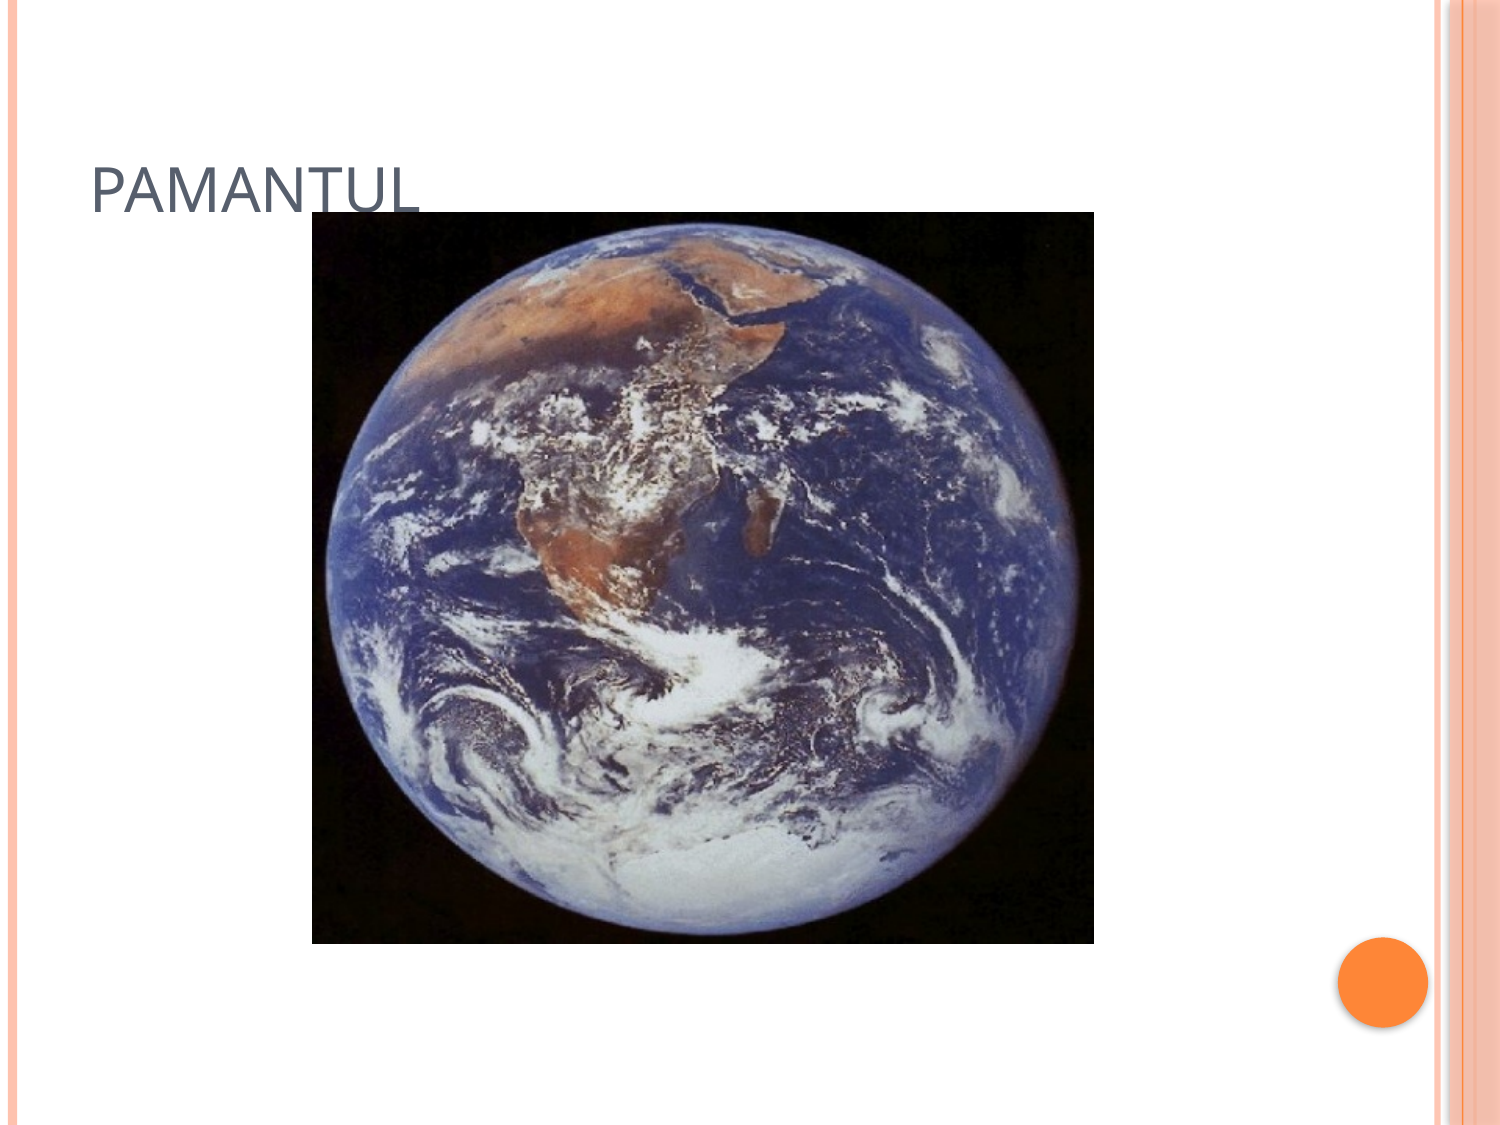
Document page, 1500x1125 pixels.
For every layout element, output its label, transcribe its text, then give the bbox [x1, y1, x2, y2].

picture [311, 211, 1095, 945]
title PAMANTUL [75, 45, 1300, 233]
